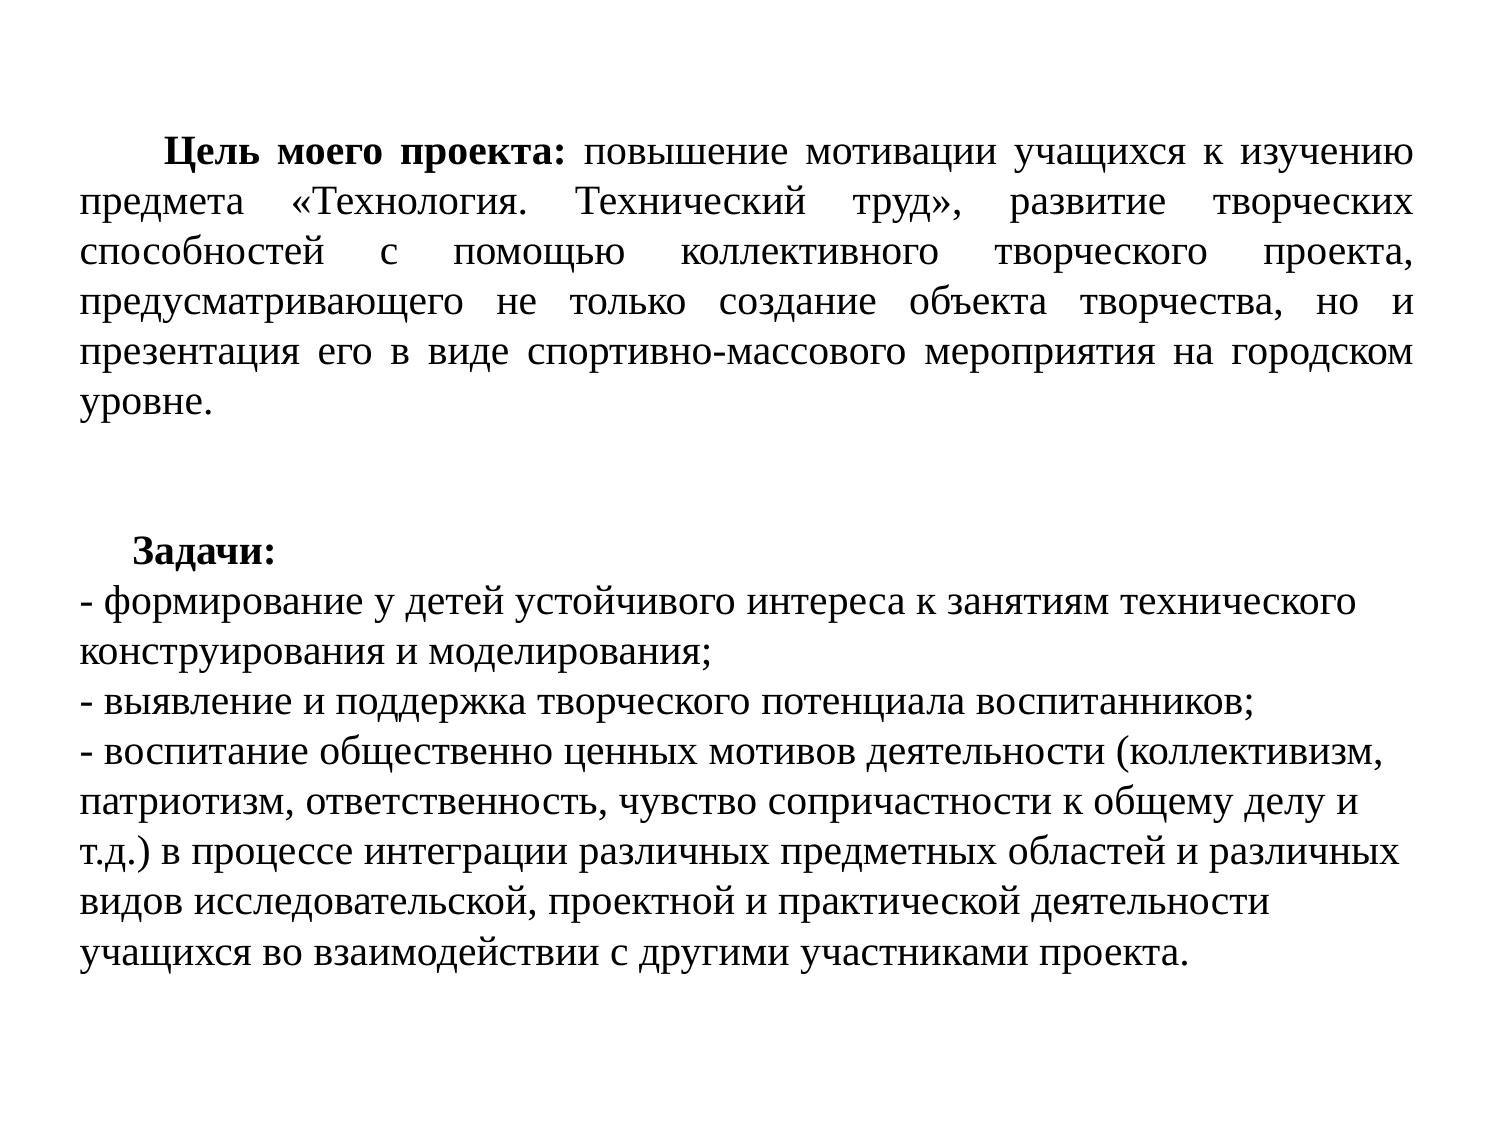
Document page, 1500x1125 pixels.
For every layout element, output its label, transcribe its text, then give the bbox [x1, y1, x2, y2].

text_box Цель моего проекта: повышение мотивации учащихся к изучению предмета «Технология. Технический труд», развитие творческих способностей с помощью коллективного творческого проекта, предусматривающего не только создание объекта творчества, но и презентация его в виде спортивно-массового мероприятия на городском уровне. Задачи: - формирование у детей устойчивого интереса к занятиям технического конструирования и моделирования; - выявление и поддержка творческого потенциала воспитанников; - воспитание общественно ценных мотивов деятельности (коллективизм, патриотизм, ответственность, чувство сопричастности к общему делу и т.д.) в процессе интеграции различных предметных областей и различных видов исследовательской, проектной и практической деятельности учащихся во взаимодействии с другими участниками проекта. [64, 115, 1430, 1031]
